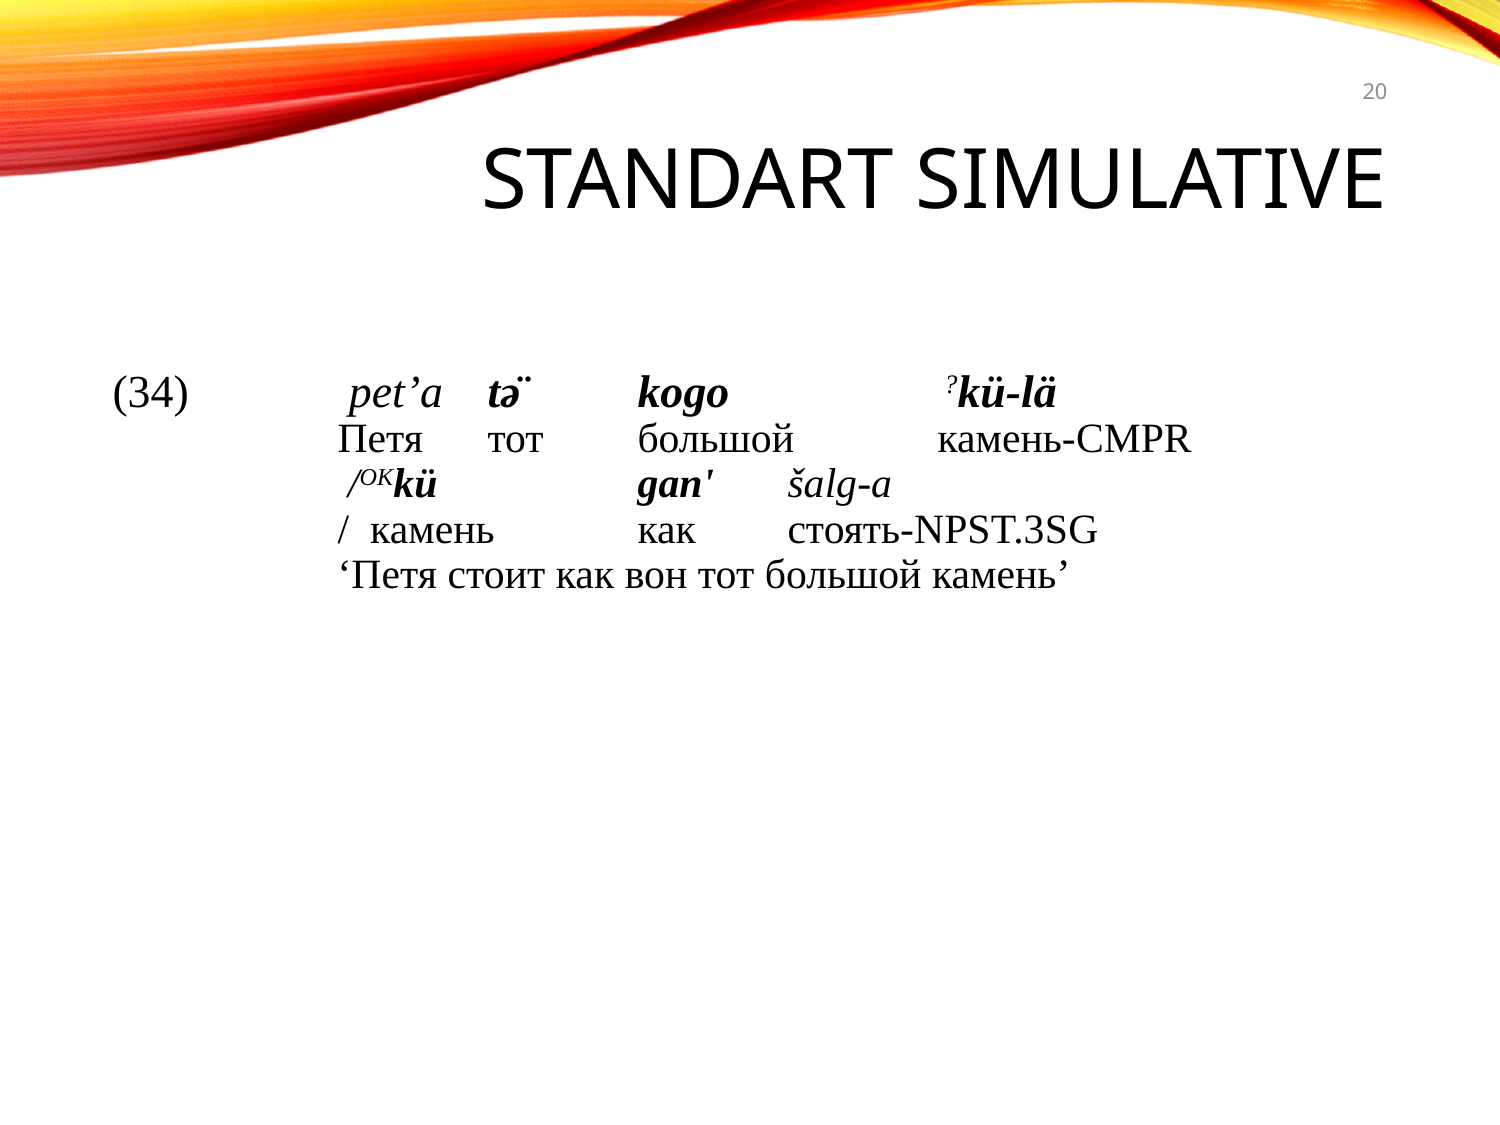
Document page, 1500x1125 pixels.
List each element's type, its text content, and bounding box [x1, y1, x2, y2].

slide_number 20 [1078, 62, 1403, 123]
picture [0, 0, 1500, 178]
title Standart simulative [356, 125, 1403, 338]
list pet’a tə̈ kogo ?kü-lä Петя тот большой камень-cmpr /OKkü gan' šalg-a / камень как стоять-npst.3sg ‘Петя стоит как вон тот большой камень’ [97, 360, 1403, 1028]
